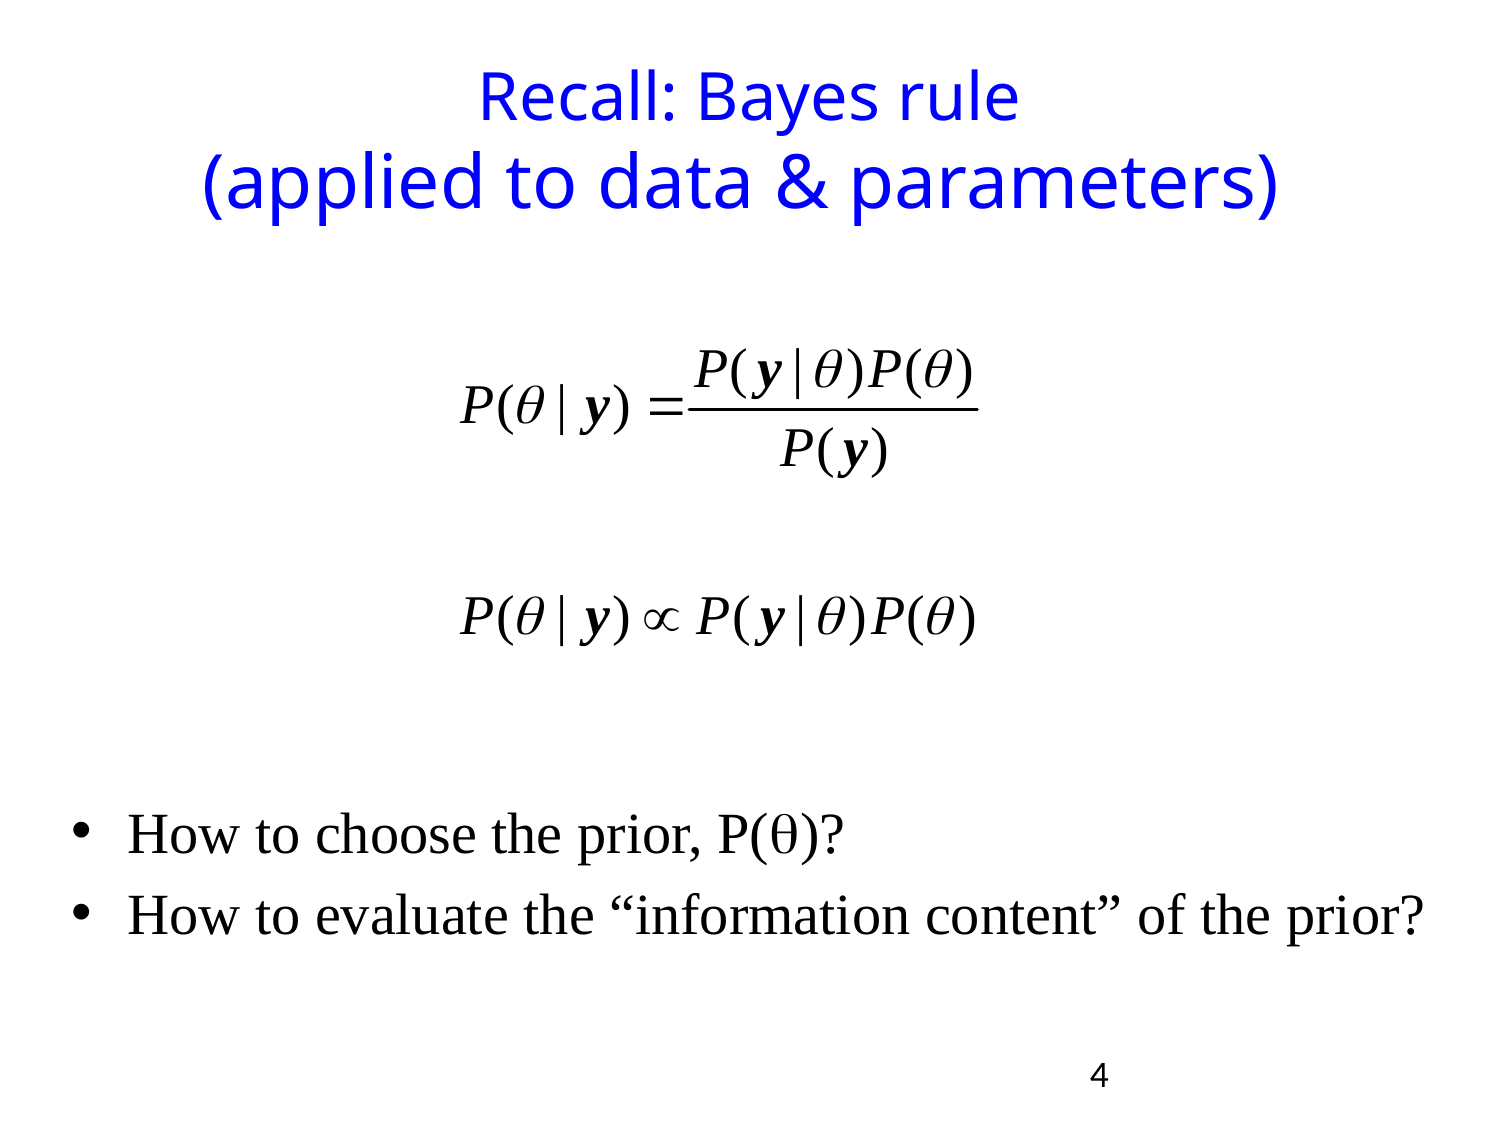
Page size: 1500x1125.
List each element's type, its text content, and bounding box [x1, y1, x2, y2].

slide_number 4 [1074, 1042, 1425, 1103]
list How to choose the prior, P()? How to evaluate the “information content” of the prior? [56, 787, 1444, 1050]
title Recall: Bayes rule (applied to data & parameters) [75, 45, 1425, 233]
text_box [449, 334, 988, 658]
